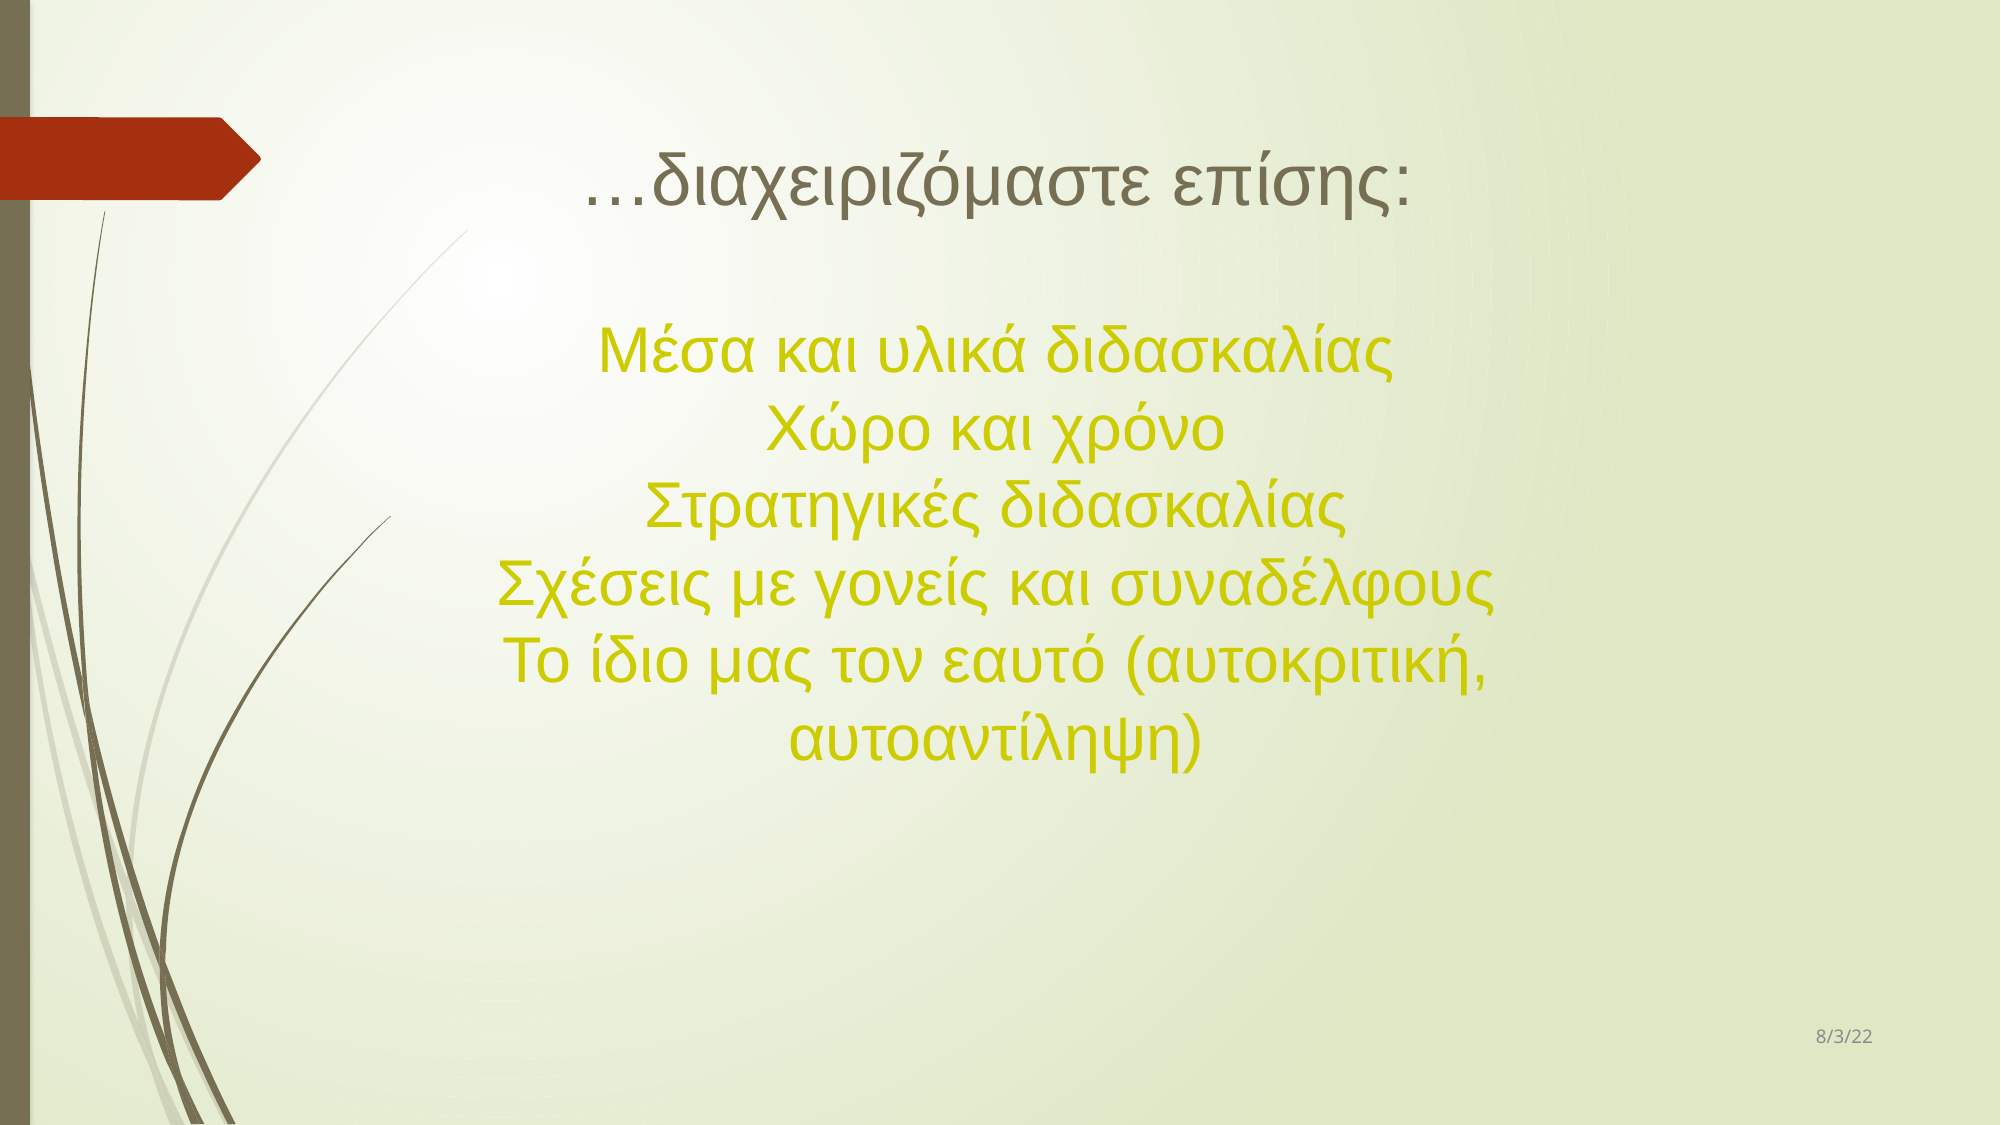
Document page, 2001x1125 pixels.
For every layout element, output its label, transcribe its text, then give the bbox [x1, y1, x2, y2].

title …διαχειριζόμαστε επίσης: Μέσα και υλικά διδασκαλίας Χώρο και χρόνο Στρατηγικές διδασκαλίας Σχέσεις με γονείς και συναδέλφους Το ίδιο μας τον εαυτό (αυτοκριτική, αυτοαντίληψη) [338, 125, 1655, 941]
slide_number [1699, 1005, 1888, 1067]
